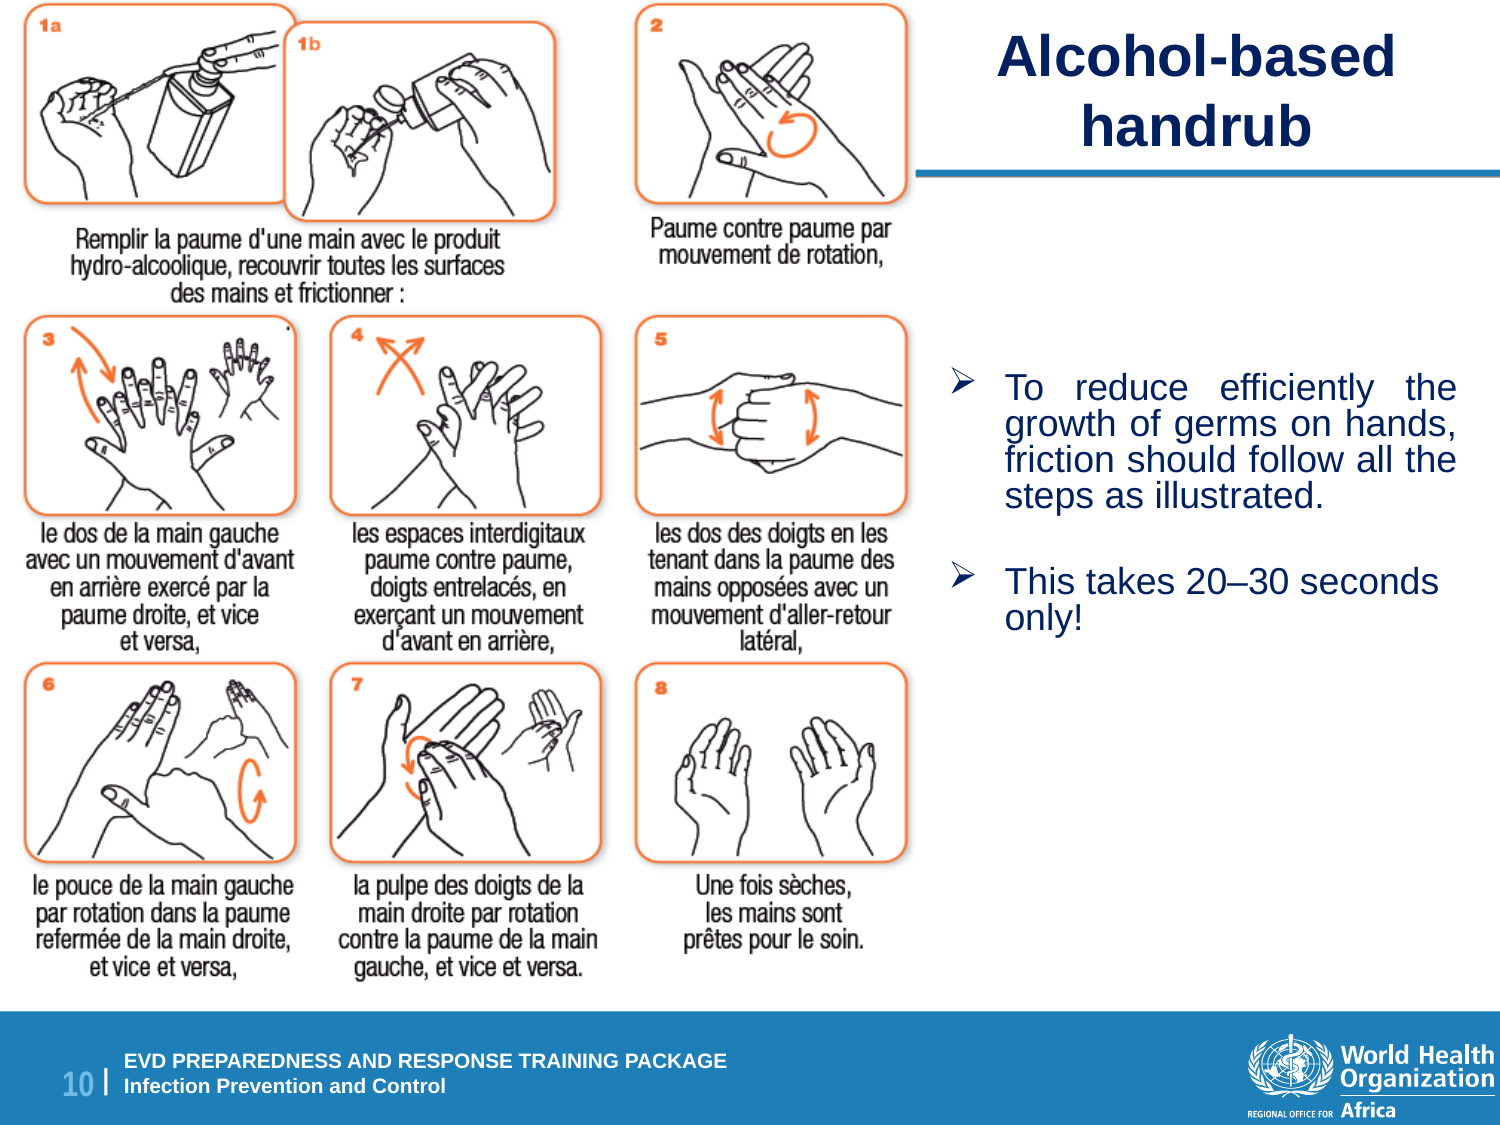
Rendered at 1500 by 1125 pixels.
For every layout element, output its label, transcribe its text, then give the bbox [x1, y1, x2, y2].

list To reduce efficiently the growth of germs on hands, friction should follow all the steps as illustrated. This takes 20–30 seconds only! [932, 294, 1473, 669]
title Alcohol-based handrub [917, 0, 1500, 177]
picture [0, 0, 916, 985]
